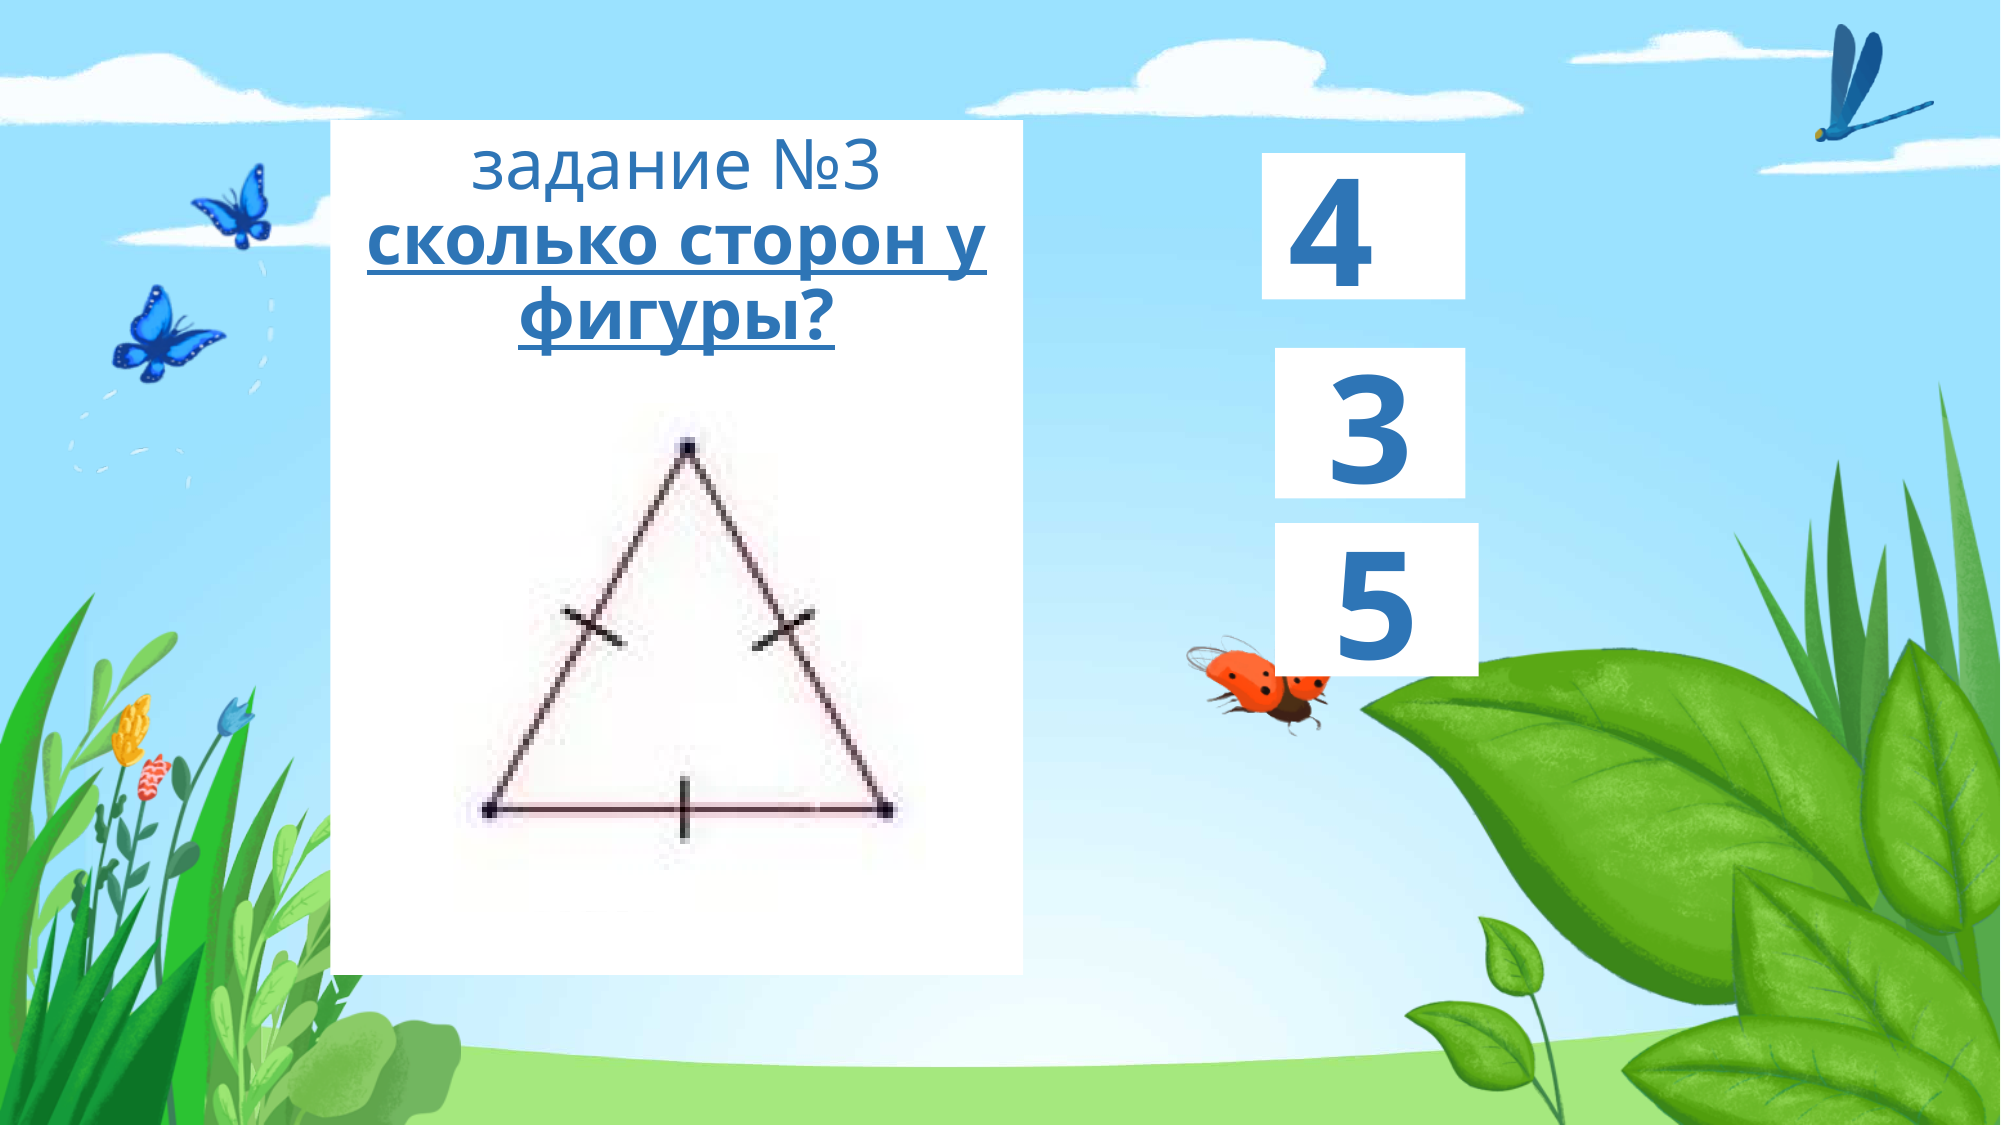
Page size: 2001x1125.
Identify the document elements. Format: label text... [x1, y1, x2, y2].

title задание №3 сколько сторон у фигуры? [327, 117, 1026, 978]
text_box 5 [1274, 522, 1480, 677]
text_box 3 [1274, 347, 1466, 500]
text_box 4 [1261, 152, 1466, 301]
picture [0, 0, 2001, 1125]
